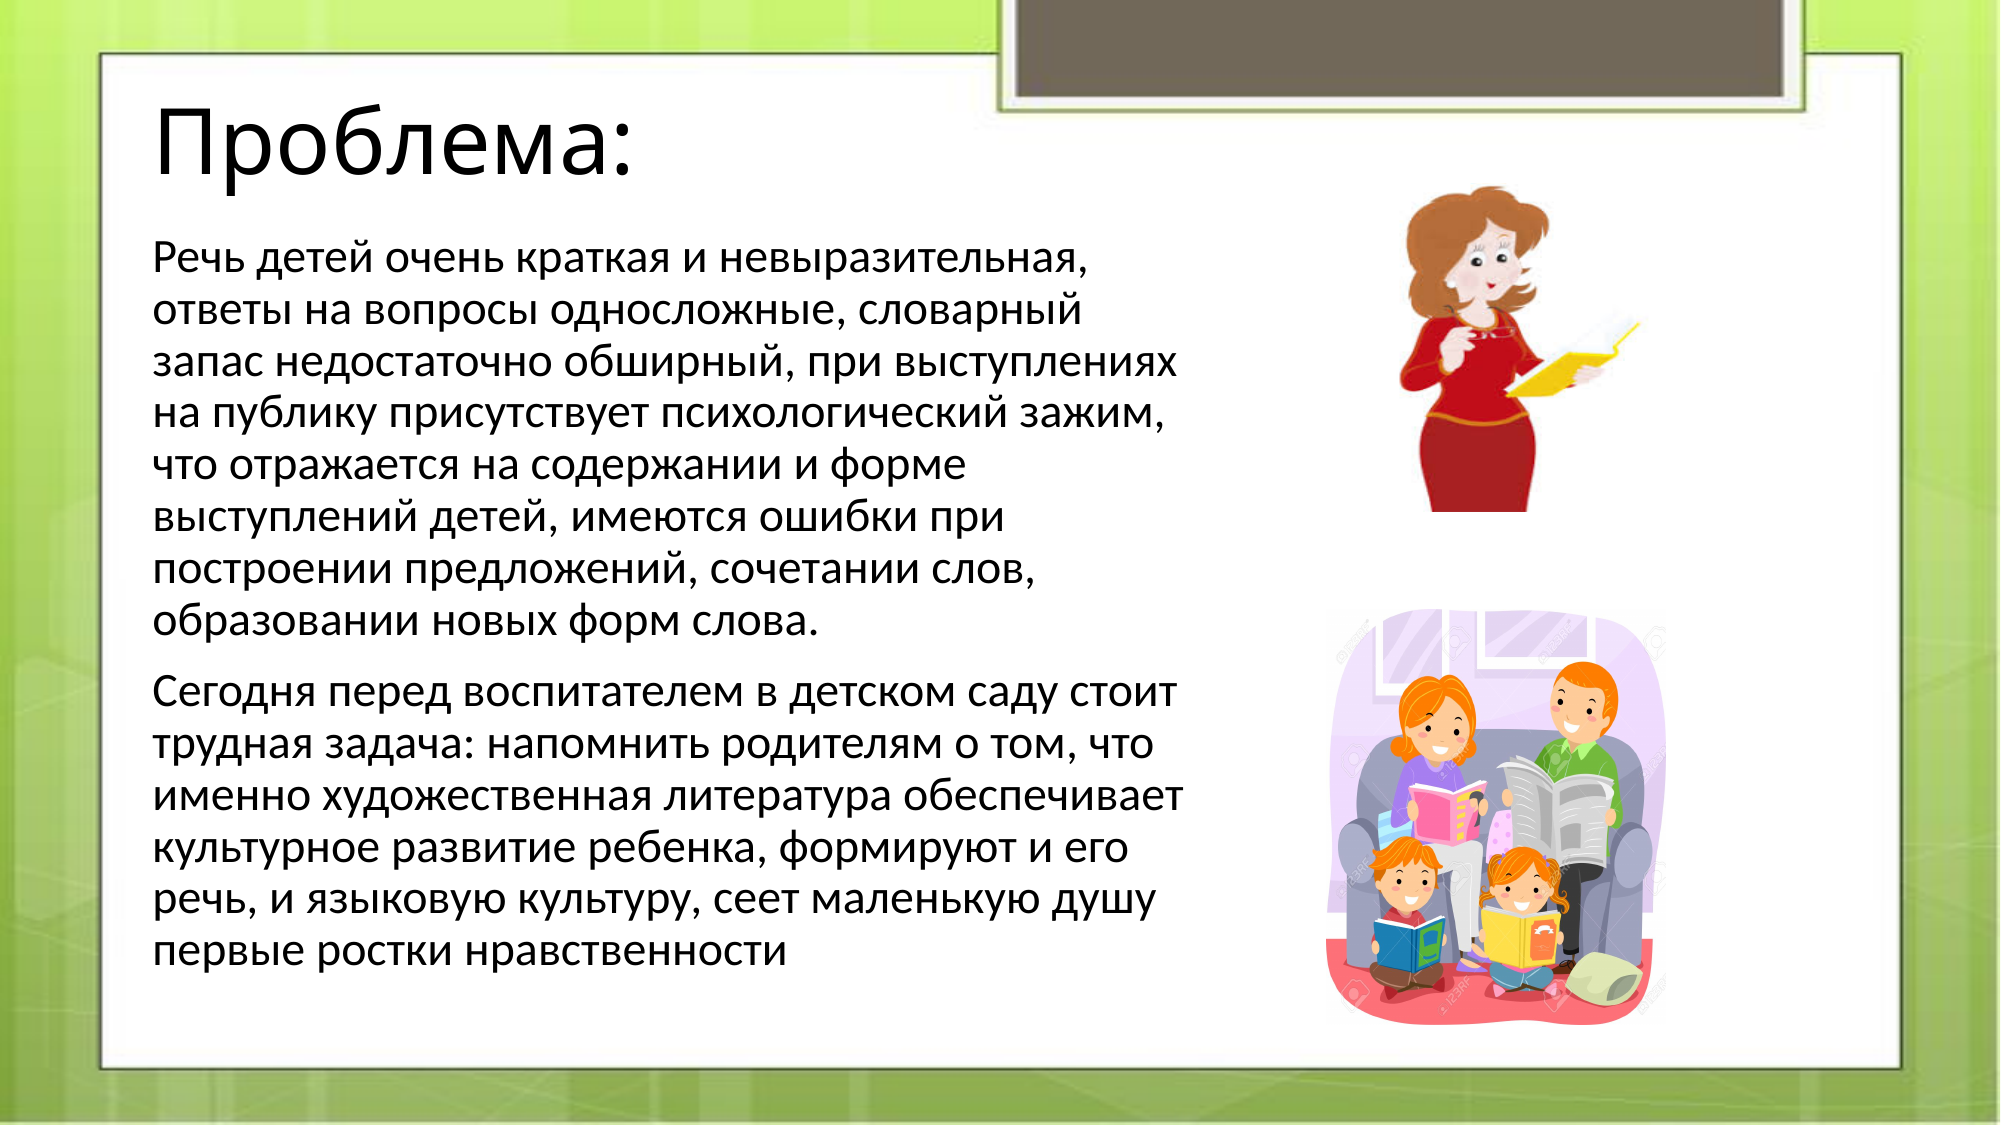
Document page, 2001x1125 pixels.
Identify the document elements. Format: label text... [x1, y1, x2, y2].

title Проблема: [137, 74, 1863, 215]
picture [0, 0, 2001, 1125]
list Речь детей очень краткая и невыразительная, ответы на вопросы односложные, словарный запас недостаточно обширный, при выступлениях на публику присутствует психологический зажим, что отражается на содержании и форме выступлений детей, имеются ошибки при построении предложений, сочетании слов, образовании новых форм слова. Сегодня перед воспитателем в детском саду стоит трудная задача: напомнить родителям о том, что именно художественная литература обеспечивает культурное развитие ребенка, формируют и его речь, и языковую культуру, сеет маленькую душу первые ростки нравственности [137, 223, 1207, 1066]
